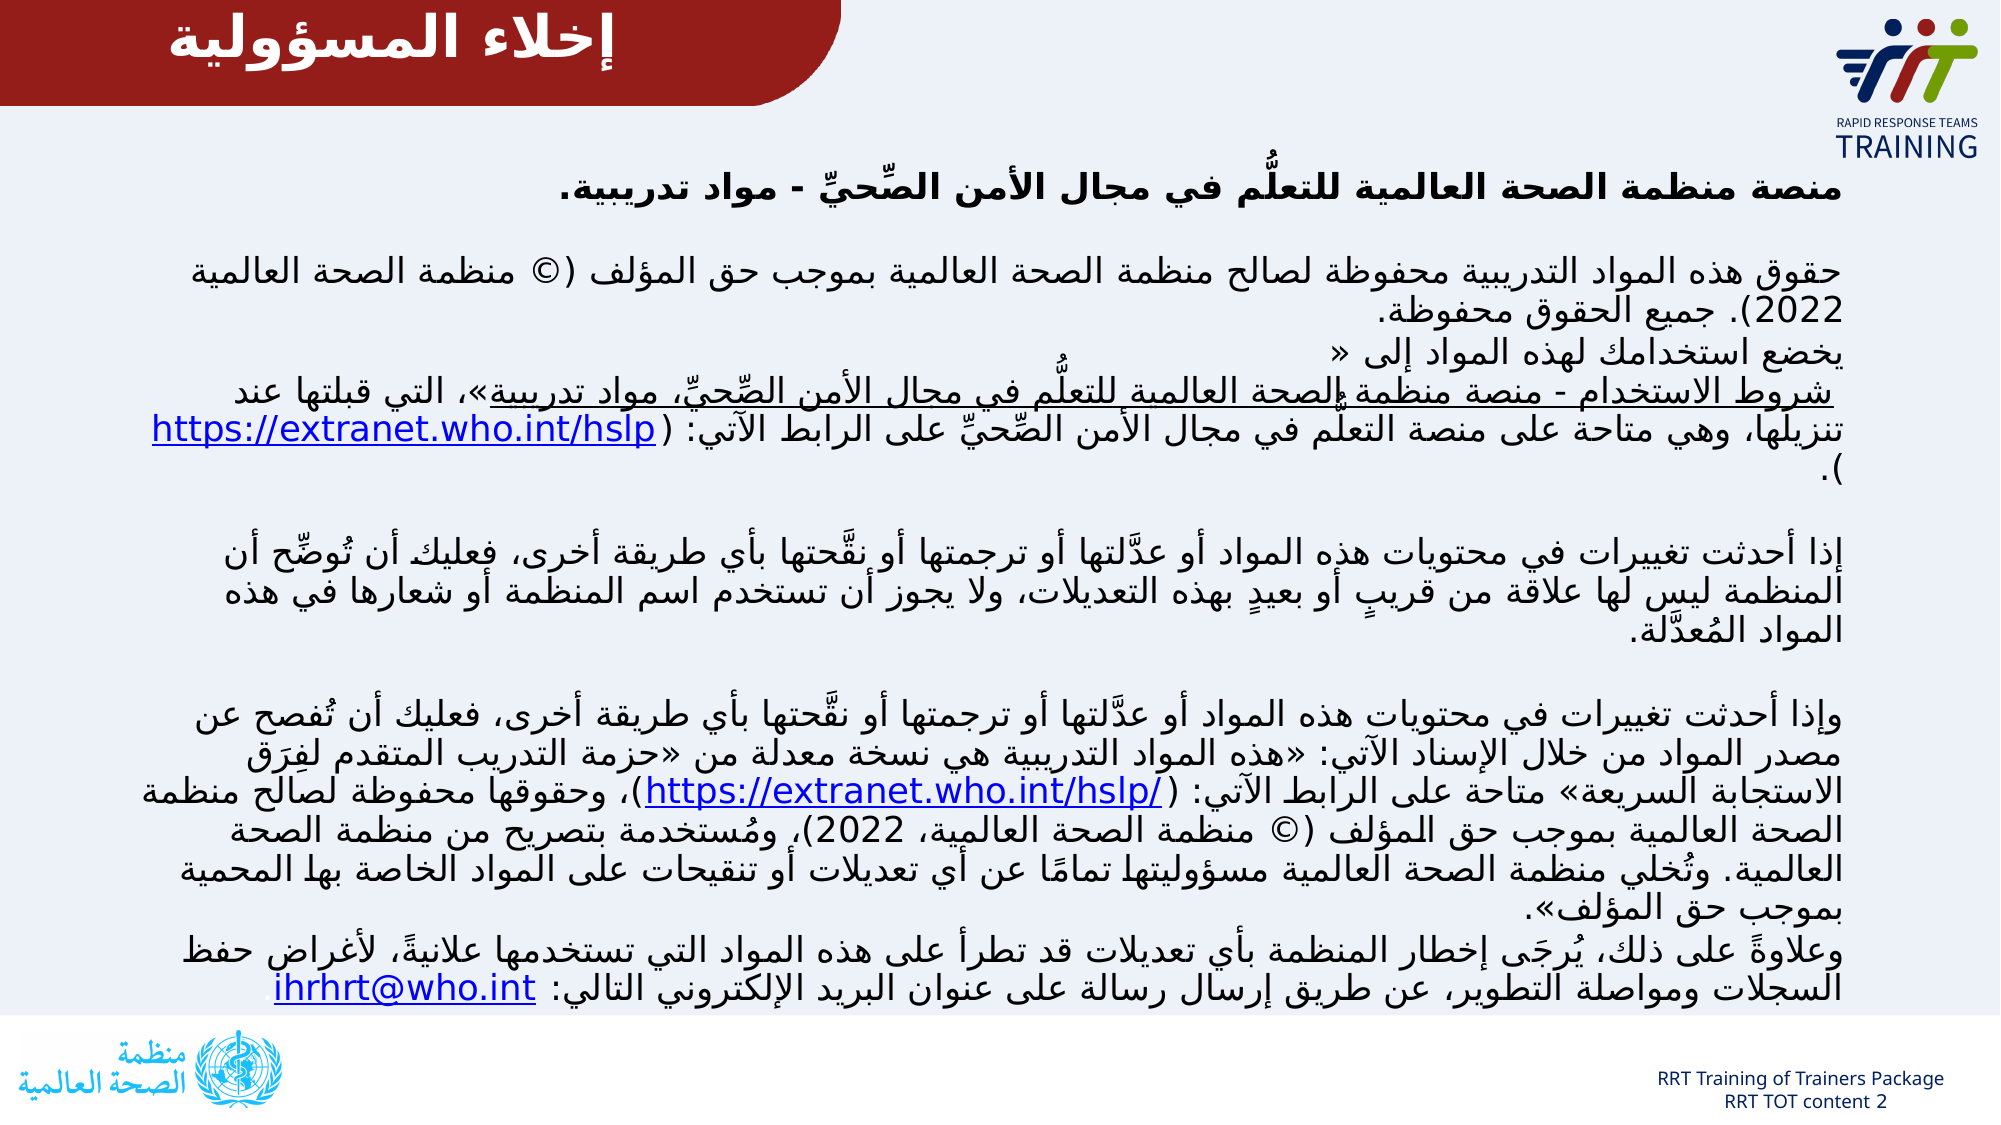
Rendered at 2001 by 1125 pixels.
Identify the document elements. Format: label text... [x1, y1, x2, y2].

picture [1835, 19, 1978, 167]
picture [19, 1030, 282, 1108]
picture [0, 0, 841, 106]
list منصة منظمة الصحة العالمية للتعلُّم في مجال الأمن الصِّحيِّ - مواد تدريبية. حقوق هذه المواد التدريبية محفوظة لصالح منظمة الصحة العالمية بموجب حق المؤلف (© منظمة الصحة العالمية 2022). جميع الحقوق محفوظة.‬ يخضع استخدامك لهذه المواد إلى «شروط الاستخدام - منصة منظمة الصحة العالمية للتعلُّم في مجال الأمن الصِّحيِّ، مواد تدريبية»، التي قبلتها عند تنزيلها، وهي متاحة على منصة التعلُّم في مجال الأمن الصِّحيِّ على الرابط الآتي: (https://extranet.who.int/hslp). إذا أحدثت تغييرات في محتويات هذه المواد أو عدَّلتها أو ترجمتها أو نقَّحتها بأي طريقة أخرى، فعليك أن تُوضِّح أن المنظمة ليس لها علاقة من قريبٍ أو بعيدٍ بهذه التعديلات، ولا يجوز أن تستخدم اسم المنظمة أو شعارها في هذه المواد المُعدَّلة. وإذا أحدثت تغييرات في محتويات هذه المواد أو عدَّلتها أو ترجمتها أو نقَّحتها بأي طريقة أخرى، فعليك أن تُفصح عن مصدر المواد من خلال الإسناد الآتي: «هذه المواد التدريبية هي نسخة معدلة من «حزمة التدريب المتقدم لفِرَق الاستجابة السريعة» متاحة على الرابط الآتي: (https://extranet.who.int/hslp/)، وحقوقها محفوظة لصالح منظمة الصحة العالمية بموجب حق المؤلف (© منظمة الصحة العالمية، 2022)، ومُستخدمة بتصريح من منظمة الصحة العالمية. وتُخلي منظمة الصحة العالمية مسؤوليتها تمامًا عن أي تعديلات أو تنقيحات على المواد الخاصة بها المحمية بموجب حق المؤلف». وعلاوةً على ذلك، يُرجَى إخطار المنظمة بأي تعديلات قد تطرأ على هذه المواد التي تستخدمها علانيةً، لأغراض حفظ السجلات ومواصلة التطوير، عن طريق إرسال رسالة على عنوان البريد الإلكتروني التالي: ihrhrt@who.int. [130, 167, 1846, 1023]
text_box إخلاء المسؤولية [16, 0, 769, 103]
